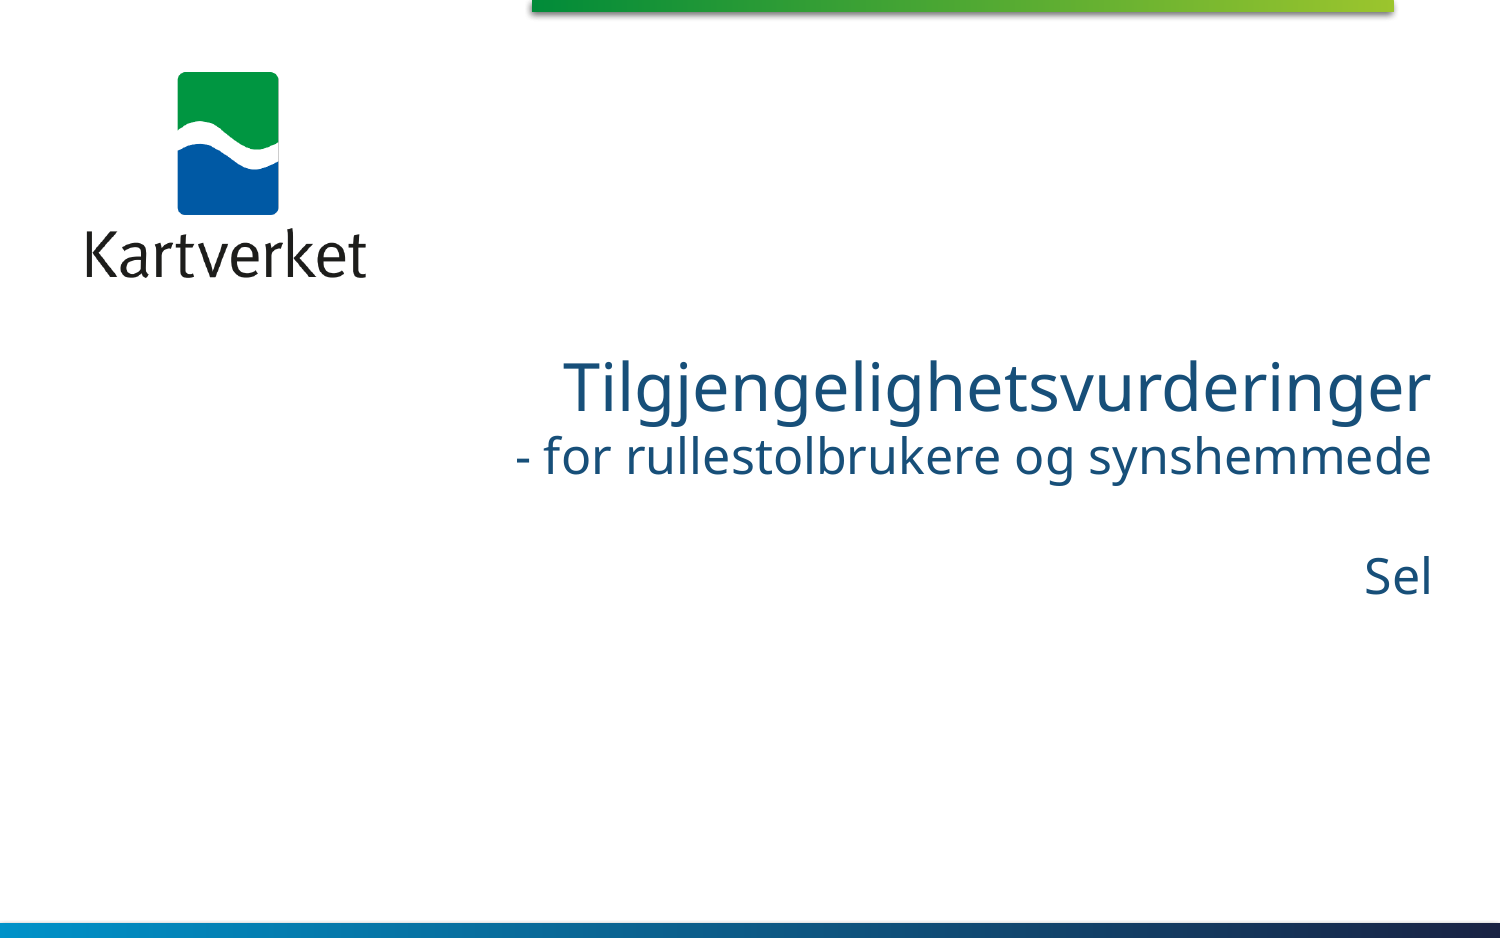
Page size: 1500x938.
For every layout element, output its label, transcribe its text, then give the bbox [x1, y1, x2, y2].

text_box Tilgjengelighetsvurderinger - for rullestolbrukere og synshemmede Sel [66, 337, 1449, 613]
